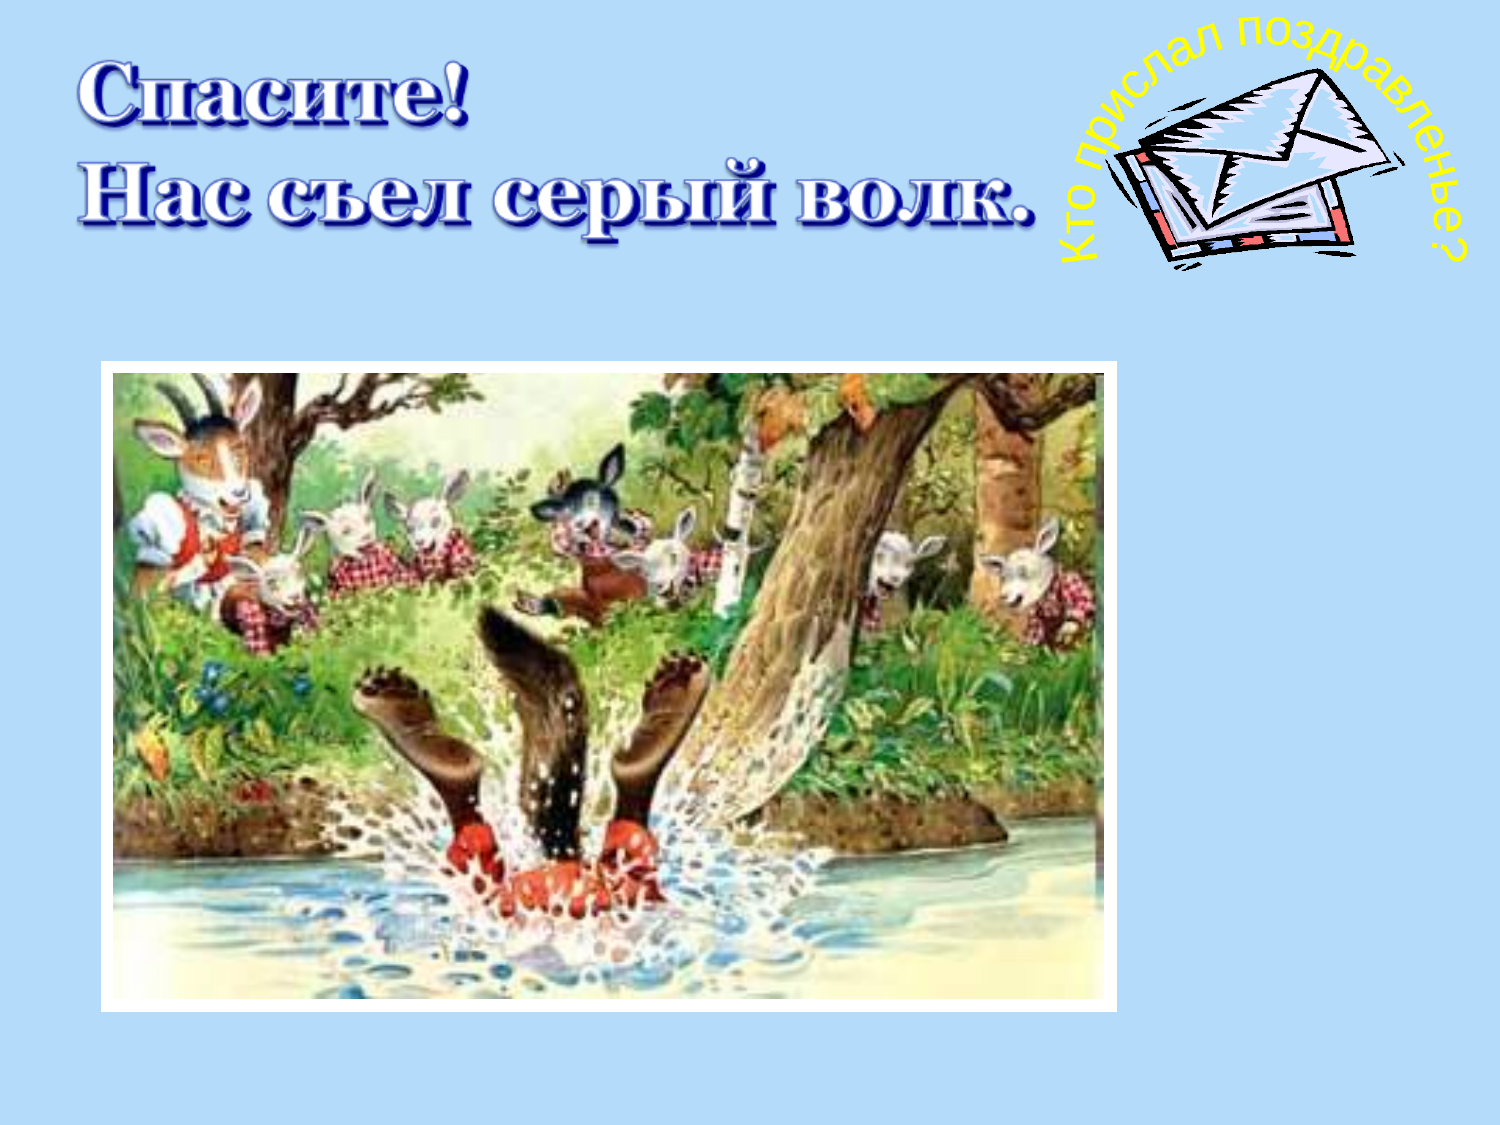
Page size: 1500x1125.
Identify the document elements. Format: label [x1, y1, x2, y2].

picture [1118, 66, 1409, 274]
picture [20, 13, 1117, 355]
picture [112, 373, 1105, 1000]
